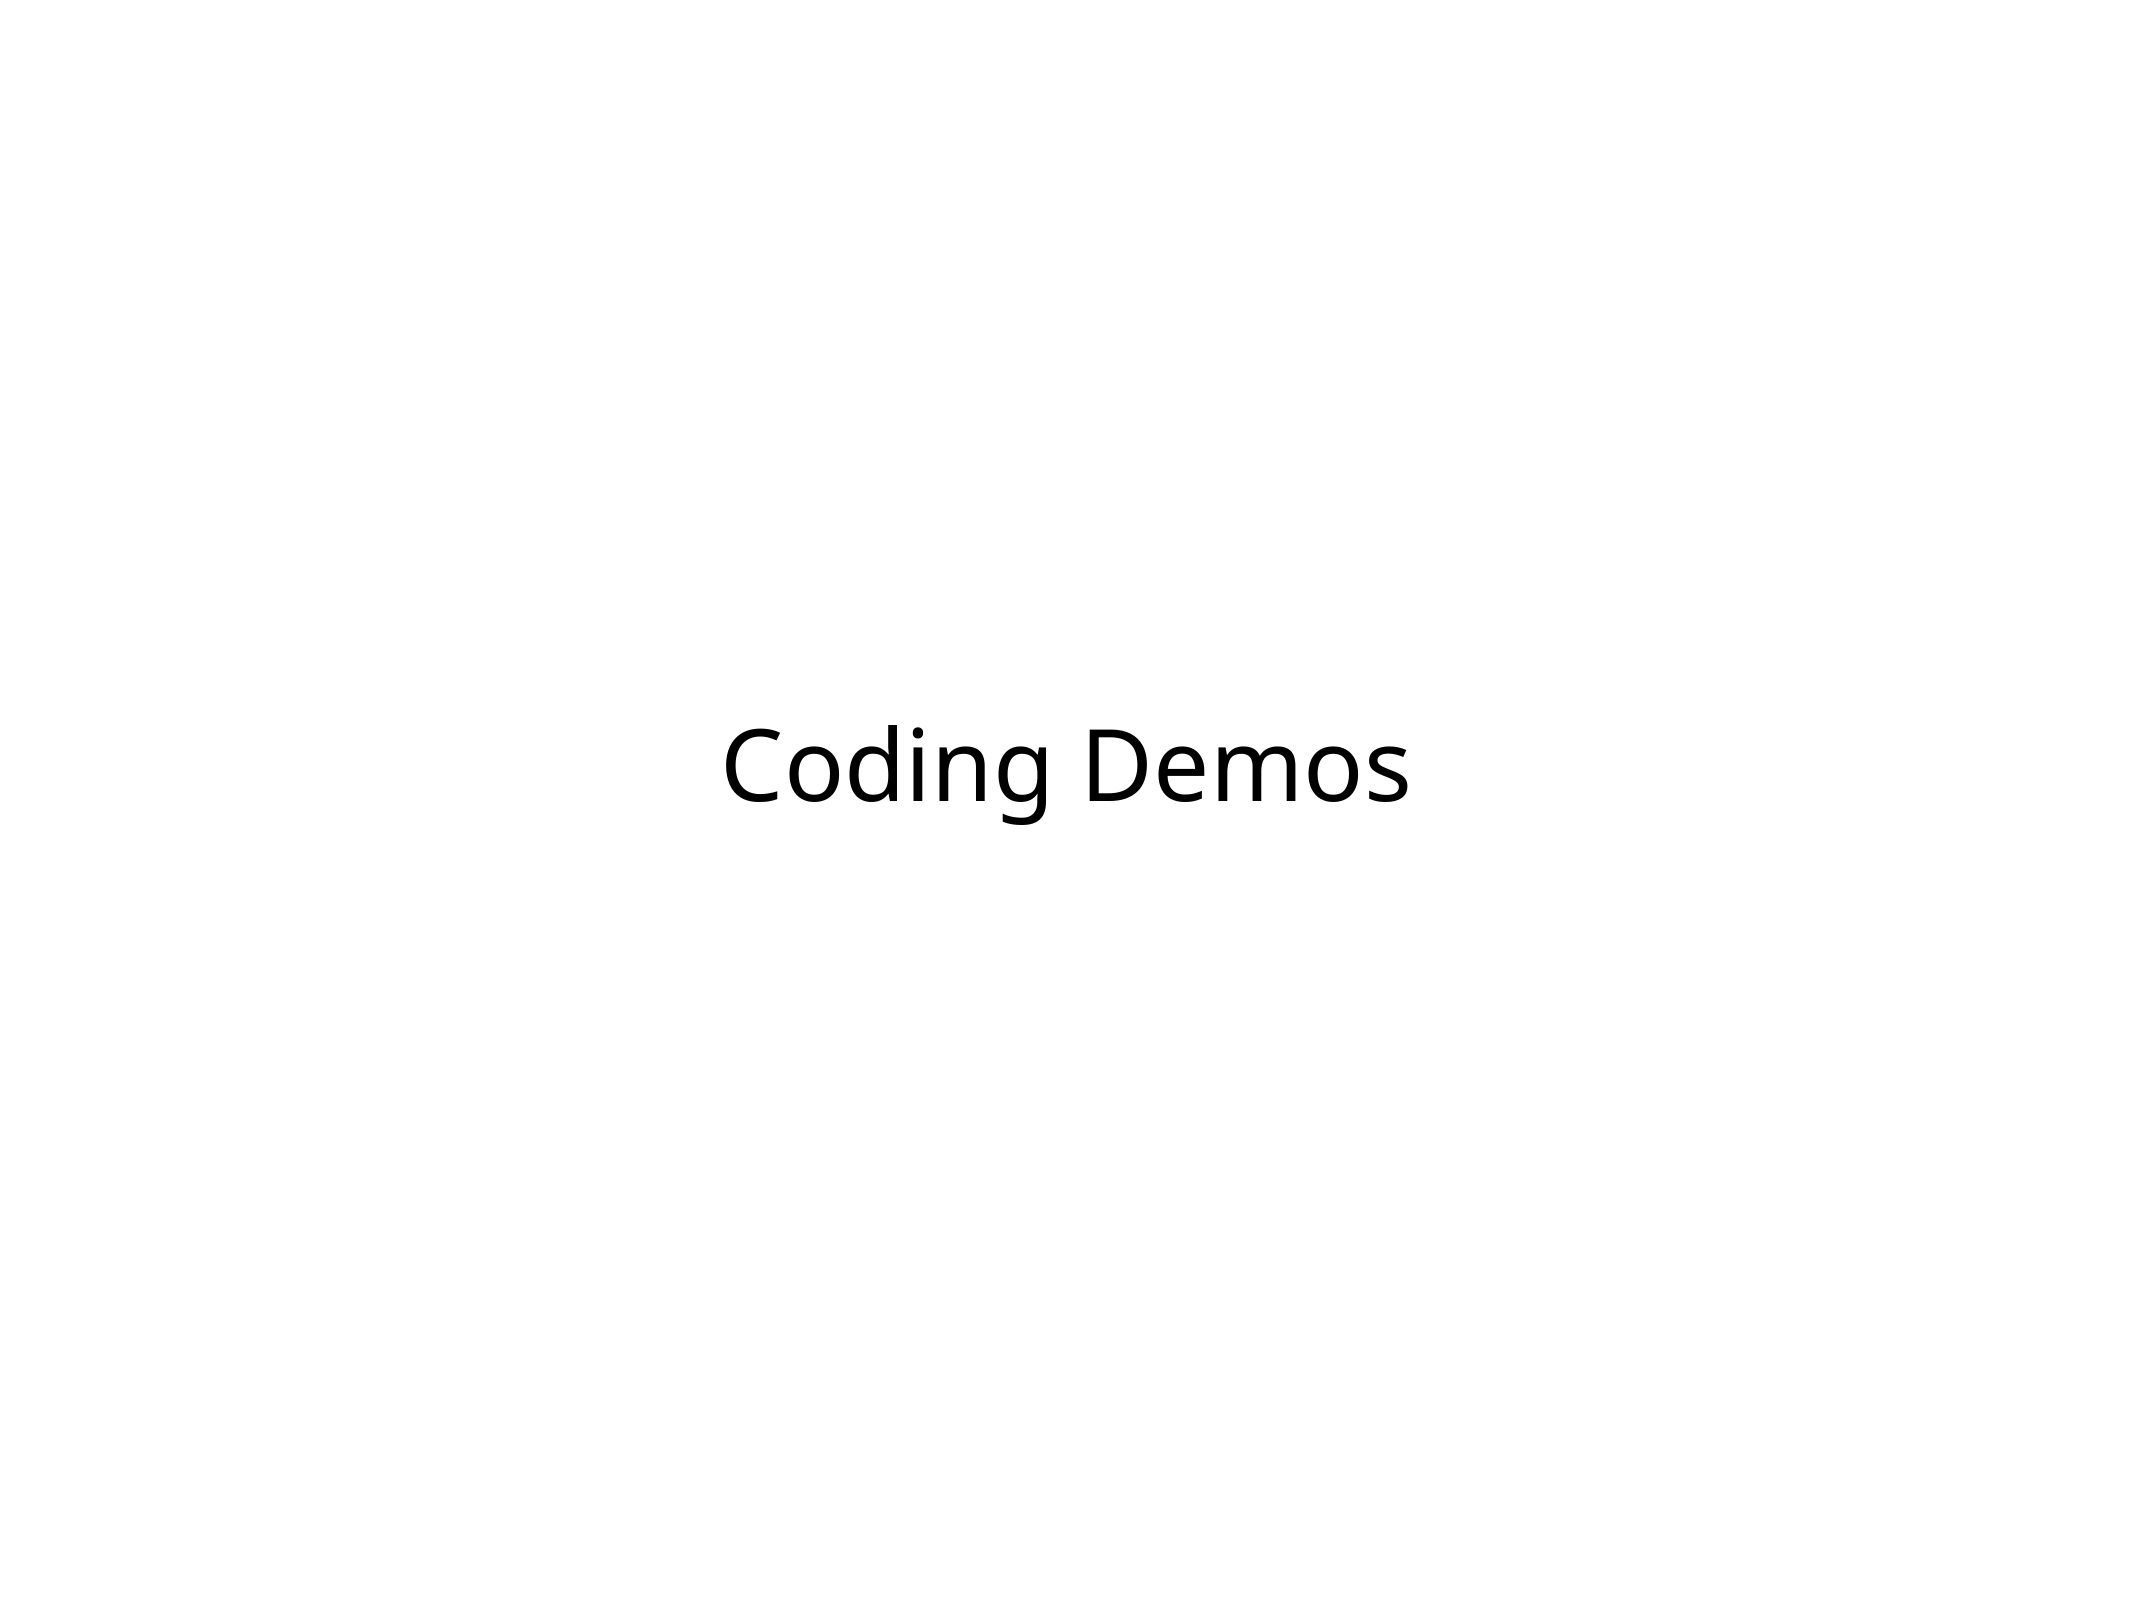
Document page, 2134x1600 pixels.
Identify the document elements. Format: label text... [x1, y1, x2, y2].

title Coding Demos [155, 686, 1978, 837]
